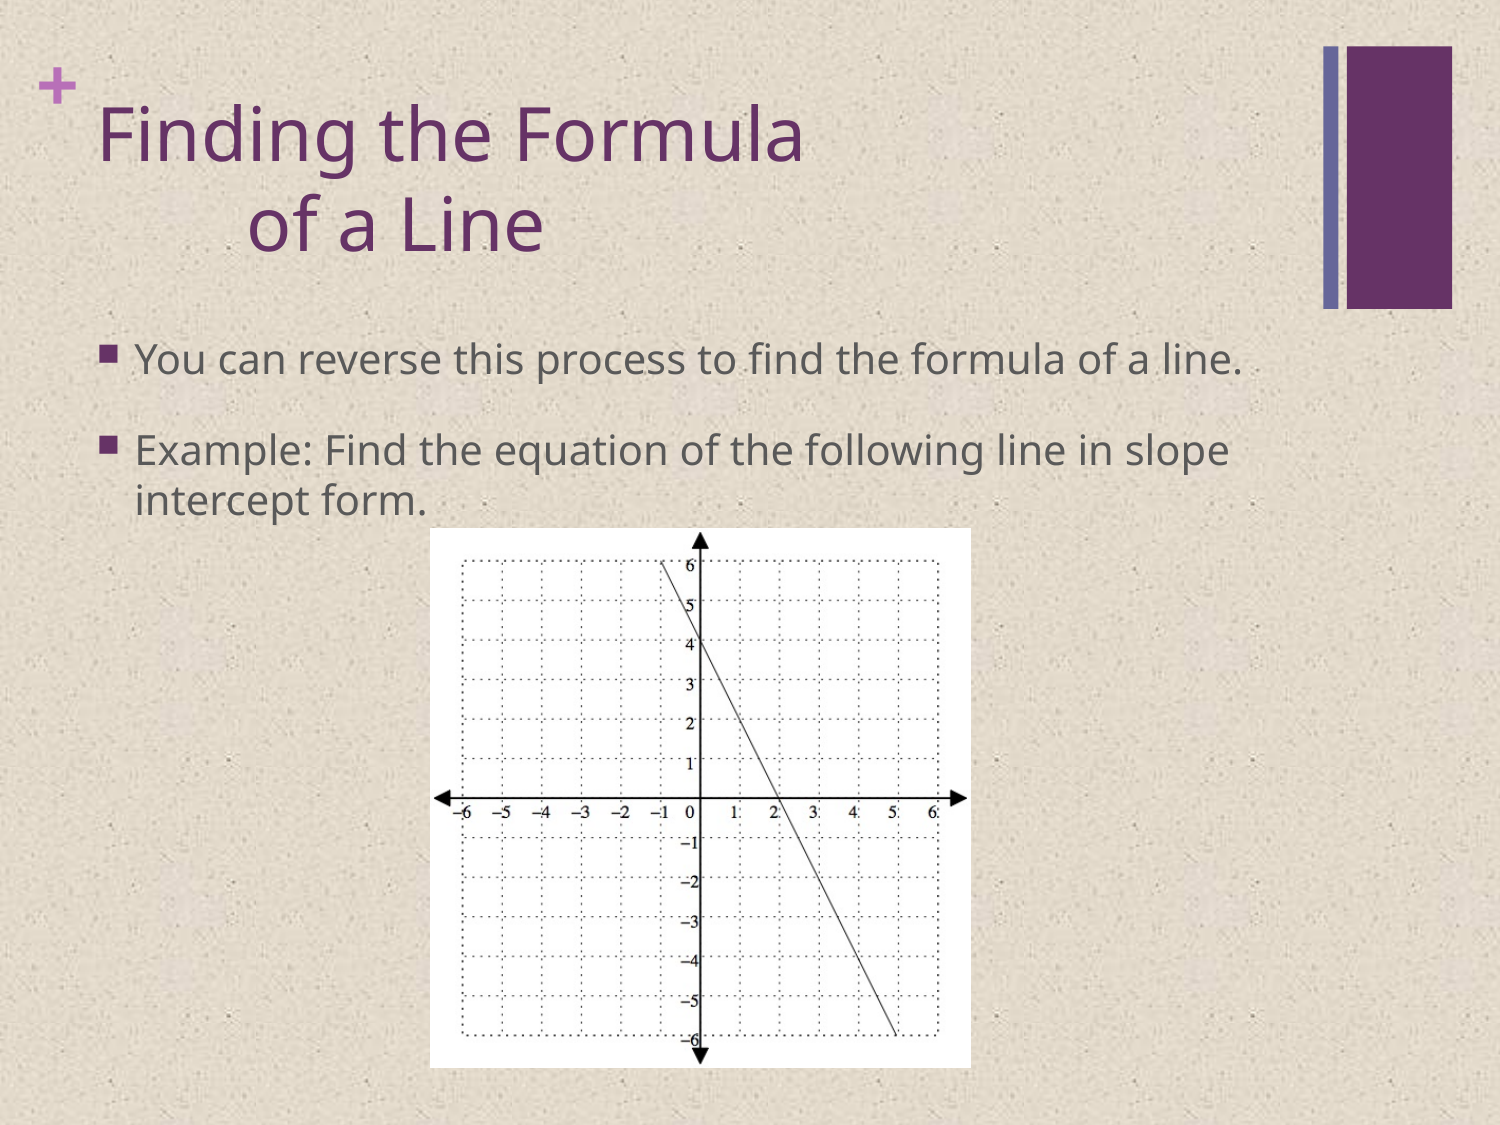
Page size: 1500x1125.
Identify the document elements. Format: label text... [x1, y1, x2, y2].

picture [0, 0, 1500, 1125]
list You can reverse this process to find the formula of a line. Example: Find the equation of the following line in slope intercept form. [81, 324, 1322, 1005]
title Finding the Formula of a Line [81, 79, 1322, 263]
